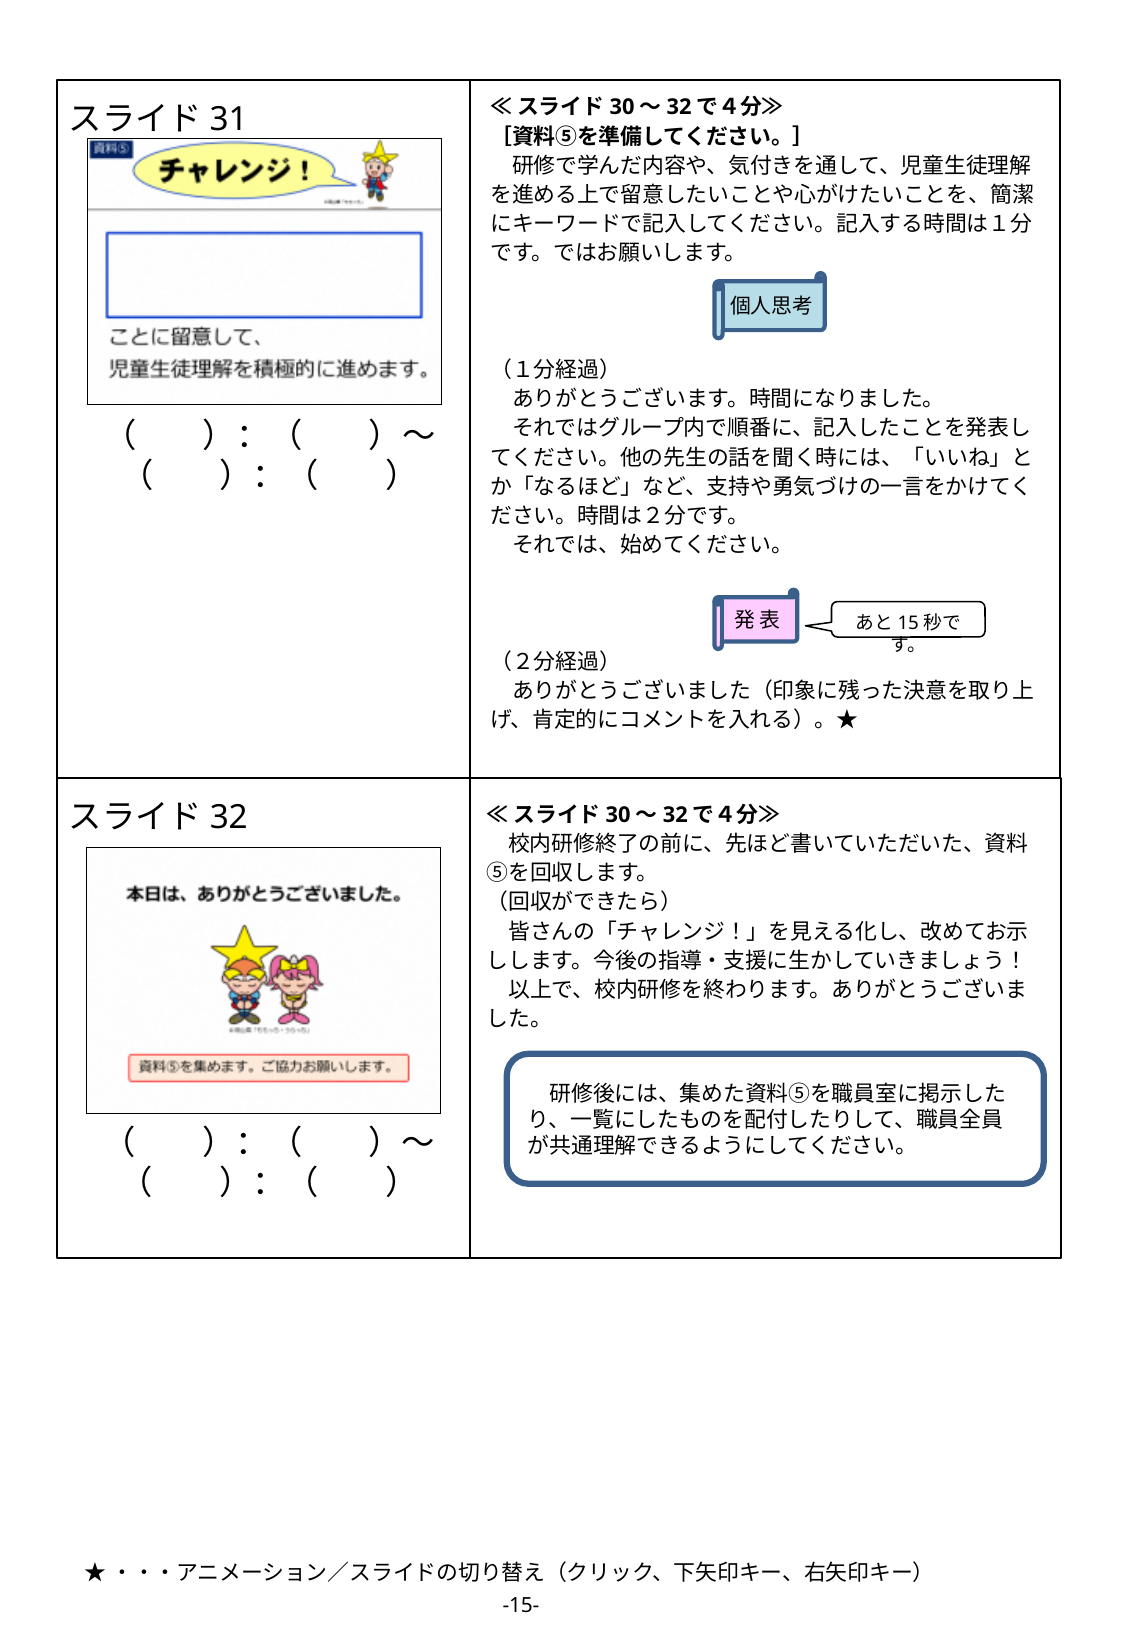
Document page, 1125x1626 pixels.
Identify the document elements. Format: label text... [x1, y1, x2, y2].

text_box ★・・・アニメーション／スライドの切り替え（クリック、下矢印キー、右矢印キー） [69, 1551, 950, 1593]
picture [86, 138, 442, 405]
text_box -15- [487, 1593, 633, 1625]
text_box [56, 79, 1061, 777]
picture [86, 847, 442, 1114]
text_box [56, 777, 1062, 1259]
